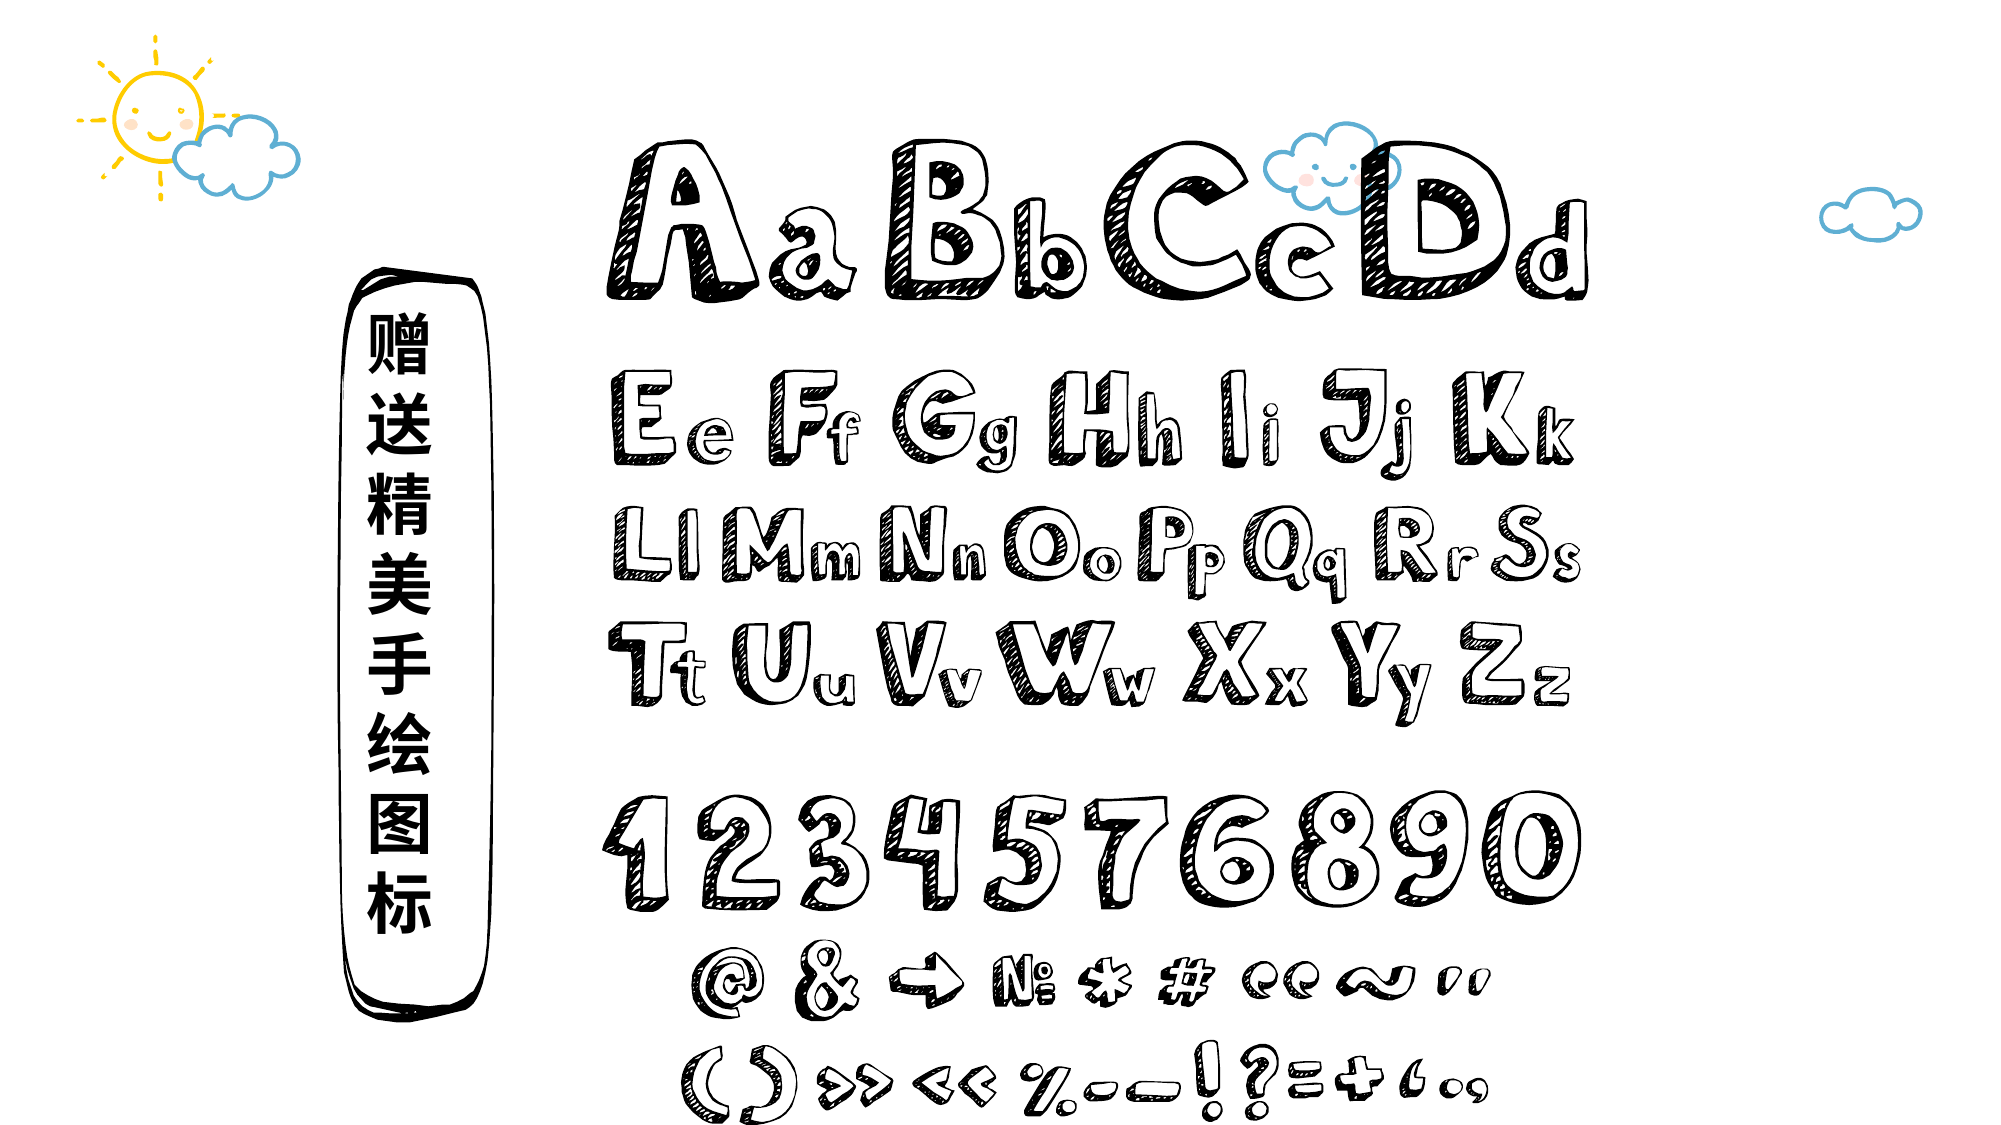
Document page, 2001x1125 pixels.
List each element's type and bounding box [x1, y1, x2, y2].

text_box [337, 138, 1589, 1125]
picture [76, 33, 1924, 244]
